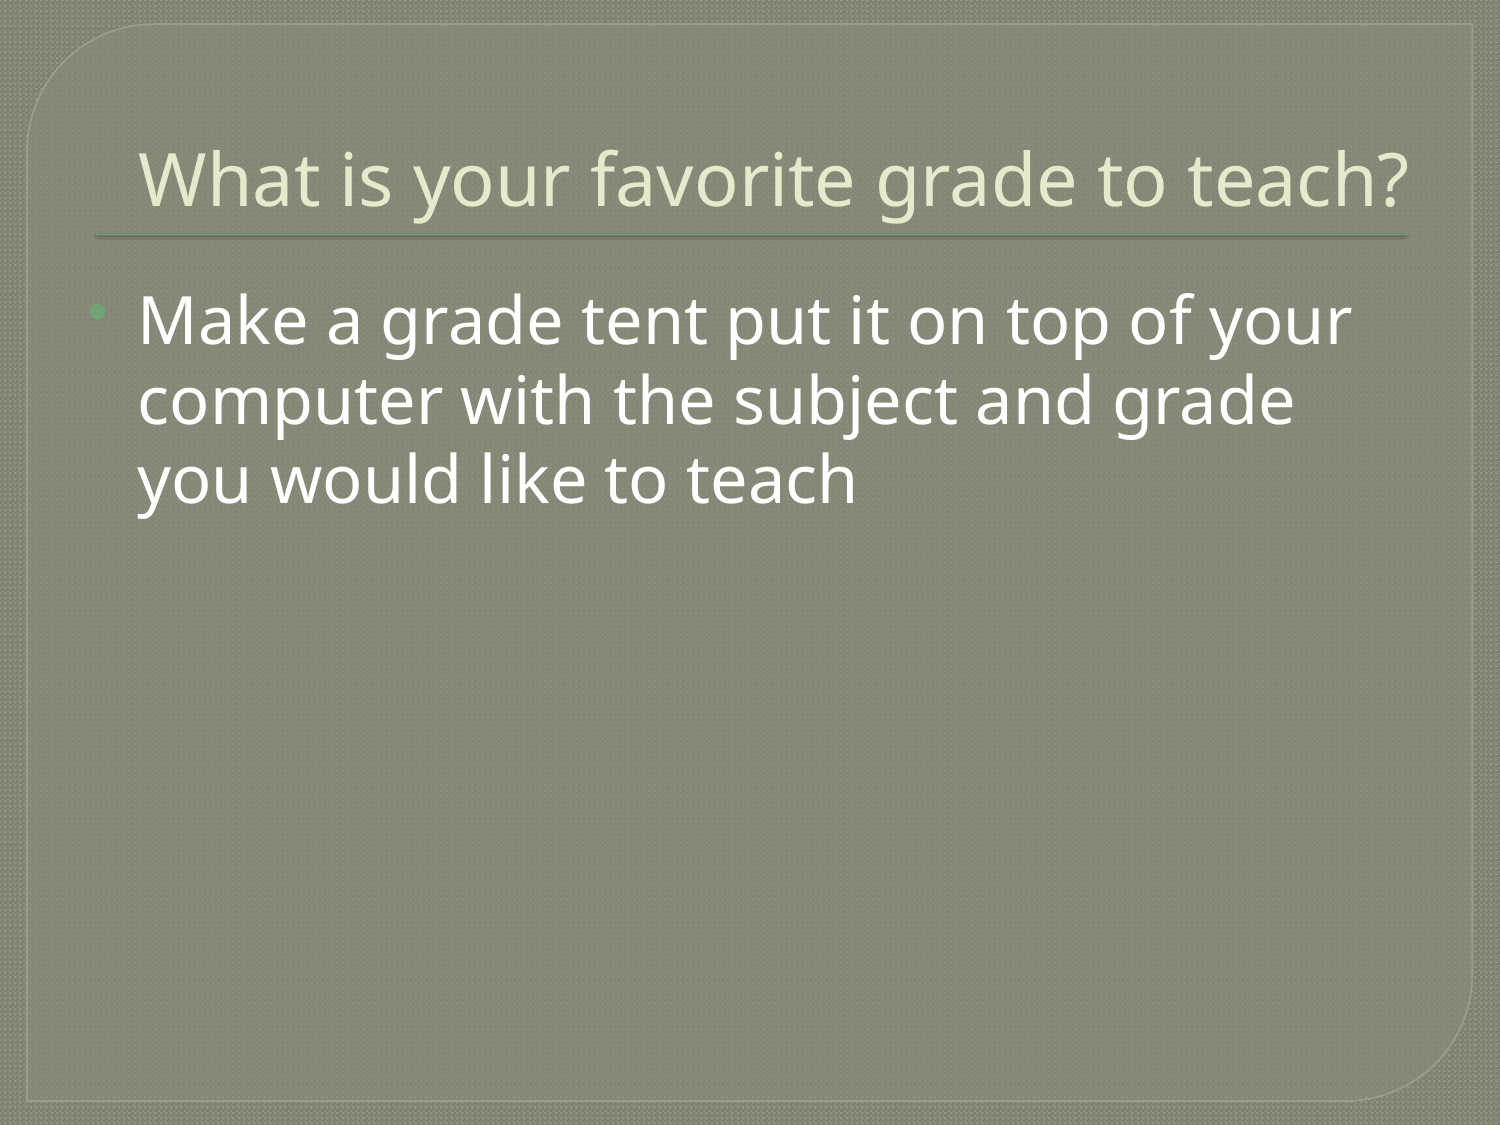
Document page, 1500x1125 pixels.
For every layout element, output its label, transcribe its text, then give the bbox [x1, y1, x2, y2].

list Make a grade tent put it on top of your computer with the subject and grade you would like to teach [75, 270, 1425, 1013]
title What is your favorite grade to teach? [75, 41, 1425, 230]
